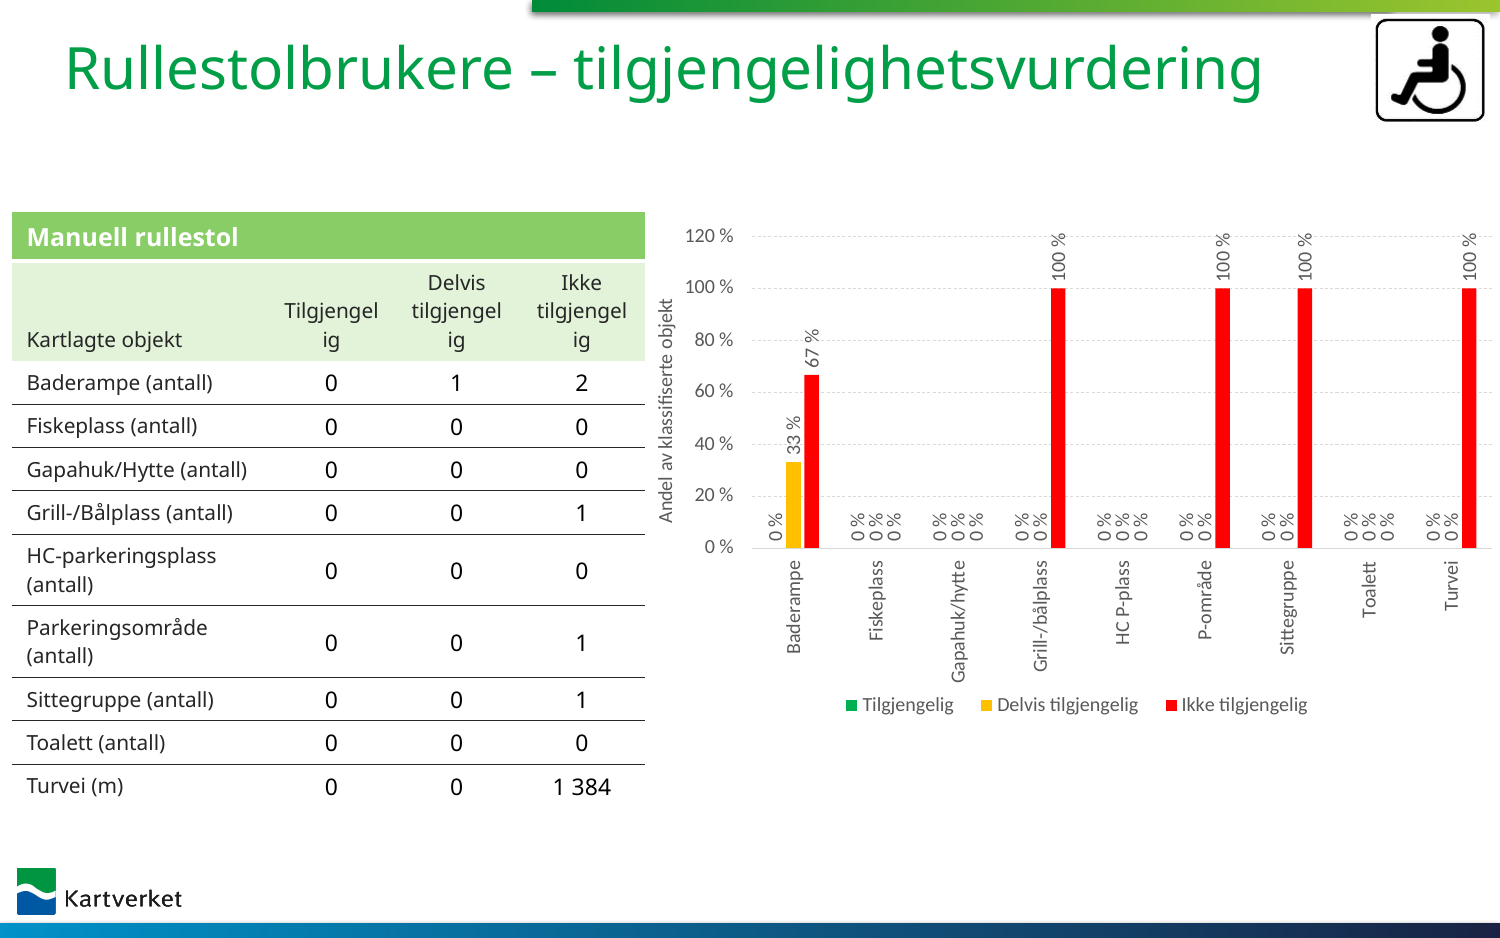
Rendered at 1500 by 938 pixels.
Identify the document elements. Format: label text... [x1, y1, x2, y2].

table_cell 0 [519, 405, 638, 447]
table_cell 0 [394, 721, 519, 764]
table_cell 0 [394, 448, 519, 490]
table_cell 0 [394, 405, 519, 447]
table_cell 0 [394, 535, 519, 605]
table_cell Fiskeplass (antall) [12, 405, 269, 447]
table_cell Grill-/Bålplass (antall) [12, 491, 269, 534]
table_cell 0 [519, 448, 638, 490]
table_cell Turvei (m) [12, 765, 269, 807]
table_cell 0 [269, 721, 394, 764]
table_cell Baderampe (antall) [12, 361, 269, 404]
table_cell 2 [519, 361, 638, 404]
table_cell 0 [269, 535, 394, 605]
text_box Rullestolbrukere – tilgjengelighetsvurdering [49, 12, 1372, 109]
table_cell Gapahuk/Hytte (antall) [12, 448, 269, 490]
table_cell 1 [519, 491, 638, 534]
table_cell Delvis tilgjengelig [394, 263, 519, 361]
table_header Manuell rullestol [12, 212, 645, 259]
table_cell HC-parkeringsplass (antall) [12, 535, 269, 605]
table_cell 0 [519, 721, 645, 764]
table_cell Toalett (antall) [12, 721, 269, 764]
table_cell 0 [269, 765, 394, 807]
table_cell 1 [519, 606, 638, 677]
table_cell 1 [519, 678, 638, 720]
table_cell 0 [394, 678, 519, 720]
table_cell 0 [394, 606, 519, 677]
table_cell Kartlagte objekt [12, 263, 269, 361]
table_cell Ikke tilgjengelig [519, 263, 638, 361]
table_cell 0 [269, 448, 394, 490]
table_cell 1 384 [519, 765, 645, 807]
table_cell 1 [394, 361, 519, 404]
table_cell Parkeringsområde (antall) [12, 606, 269, 677]
table_cell 0 [269, 361, 394, 404]
table_cell 0 [394, 491, 519, 534]
table_cell 0 [269, 606, 394, 677]
table_cell 0 [394, 765, 519, 807]
table_cell 0 [269, 405, 394, 447]
table_cell 0 [519, 535, 638, 605]
table_cell Tilgjengelig [269, 263, 394, 361]
table_cell 0 [269, 491, 394, 534]
table_cell 0 [269, 678, 394, 720]
picture [1371, 13, 1491, 127]
picture [643, 218, 1500, 728]
table_cell Sittegruppe (antall) [12, 678, 269, 720]
